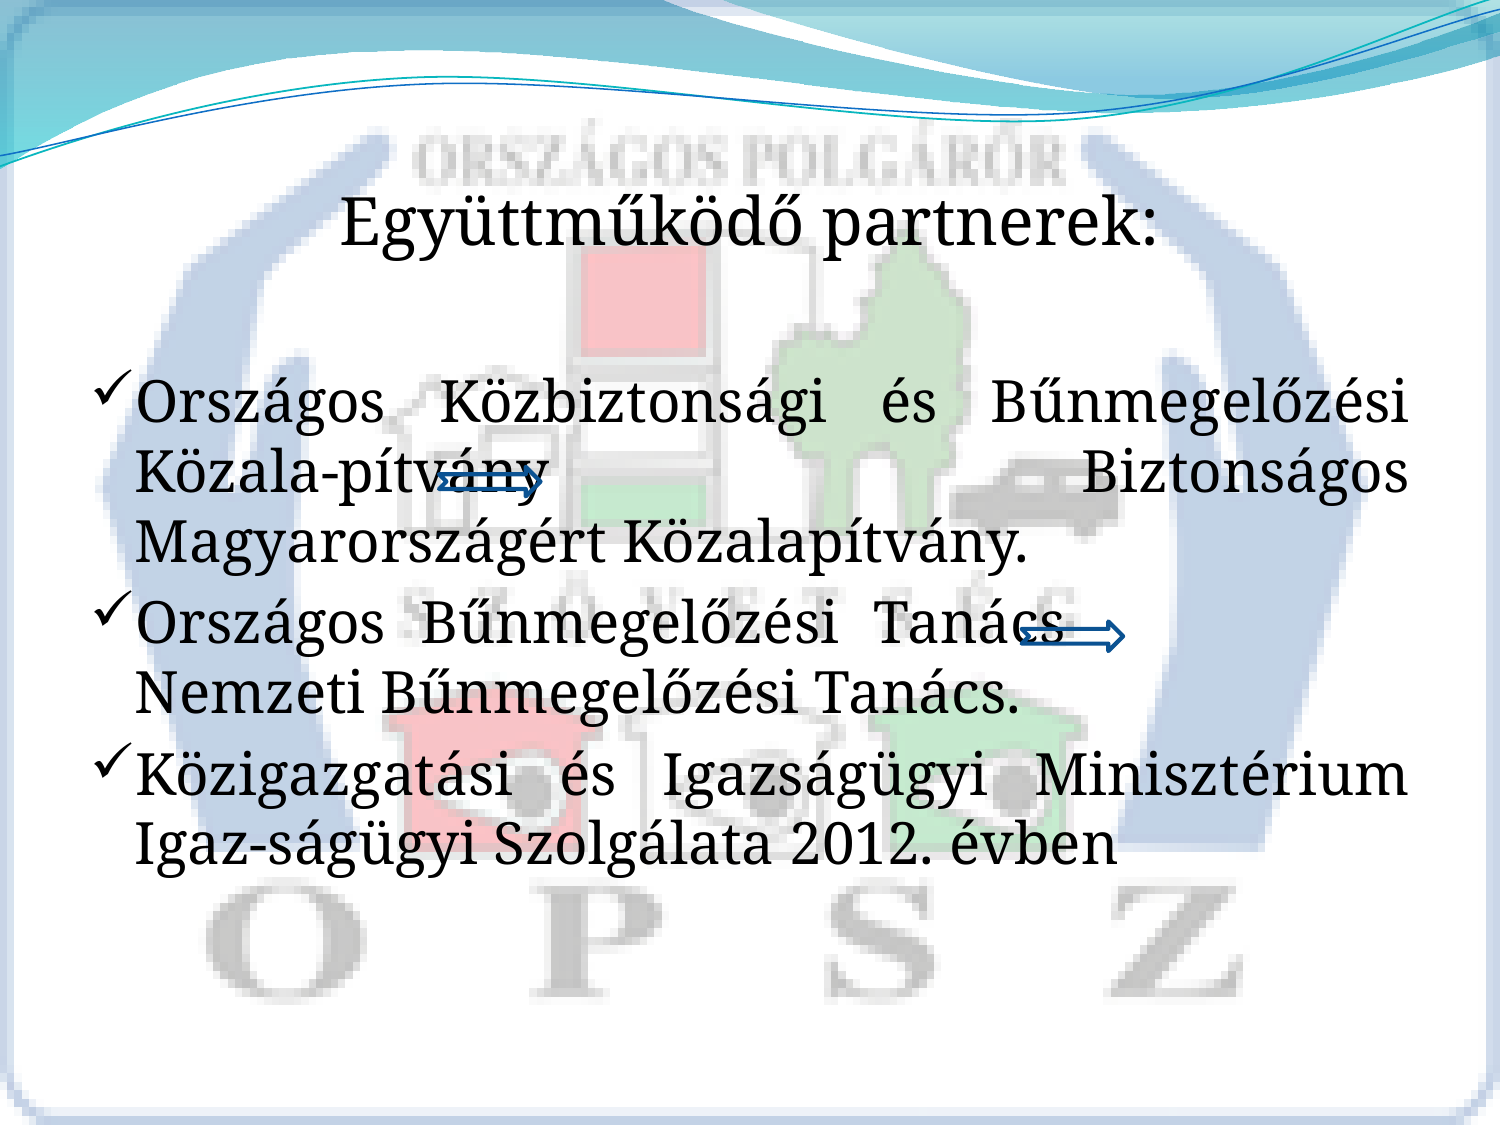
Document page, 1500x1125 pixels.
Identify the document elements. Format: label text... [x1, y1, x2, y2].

text_box [437, 464, 543, 499]
text_box [1019, 619, 1126, 653]
list Együttműködő partnerek: Országos Közbiztonsági és Bűnmegelőzési Közala-pítvány Biztonságos Magyarországért Közalapítvány. Országos Bűnmegelőzési Tanács Nemzeti Bűnmegelőzési Tanács. Közigazgatási és Igazságügyi Minisztérium Igaz-ságügyi Szolgálata 2012. évben [75, 78, 1425, 1038]
